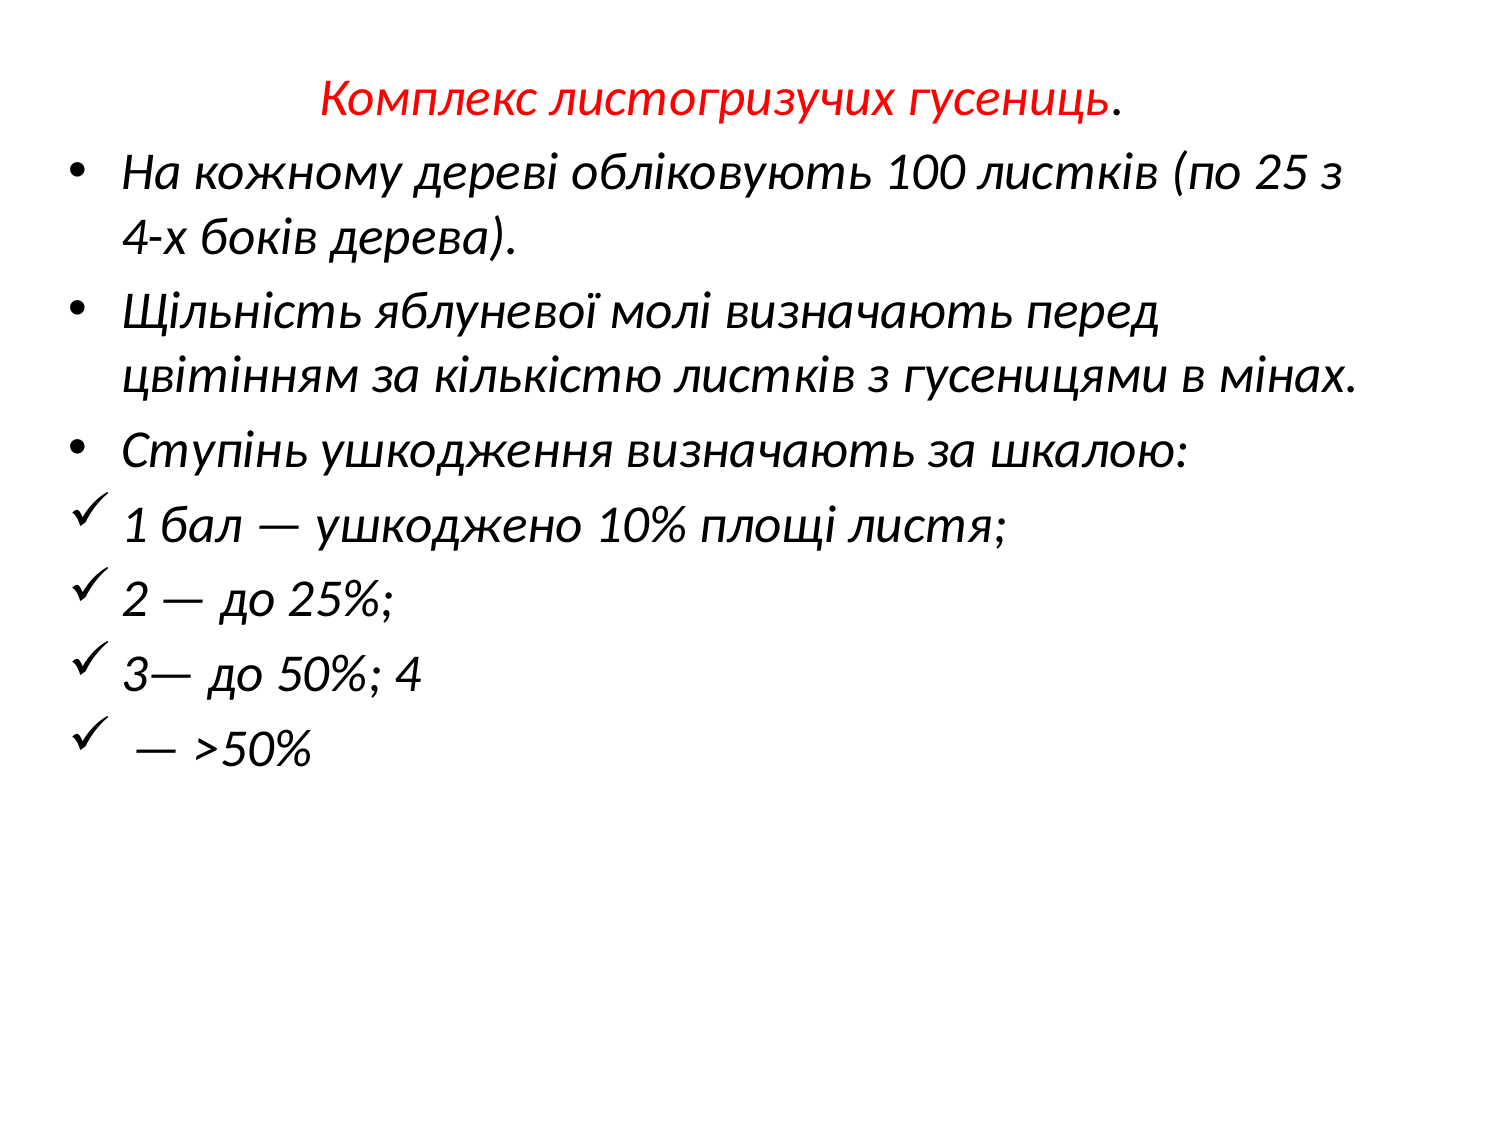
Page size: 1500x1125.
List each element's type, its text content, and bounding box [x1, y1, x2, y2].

list Комплекс листогризучих гусениць. На кожному дереві обліковують 100 листків (по 25 з 4-х боків дерева). Щільність яблуневої молі визначають перед цвітінням за кількістю листків з гусеницями в мінах. Ступінь ушкодження визначають за шкалою: 1 бал — ушкоджено 10% площі листя; 2 — до 25%; 3— до 50%; 4 — >50% [53, 54, 1404, 797]
